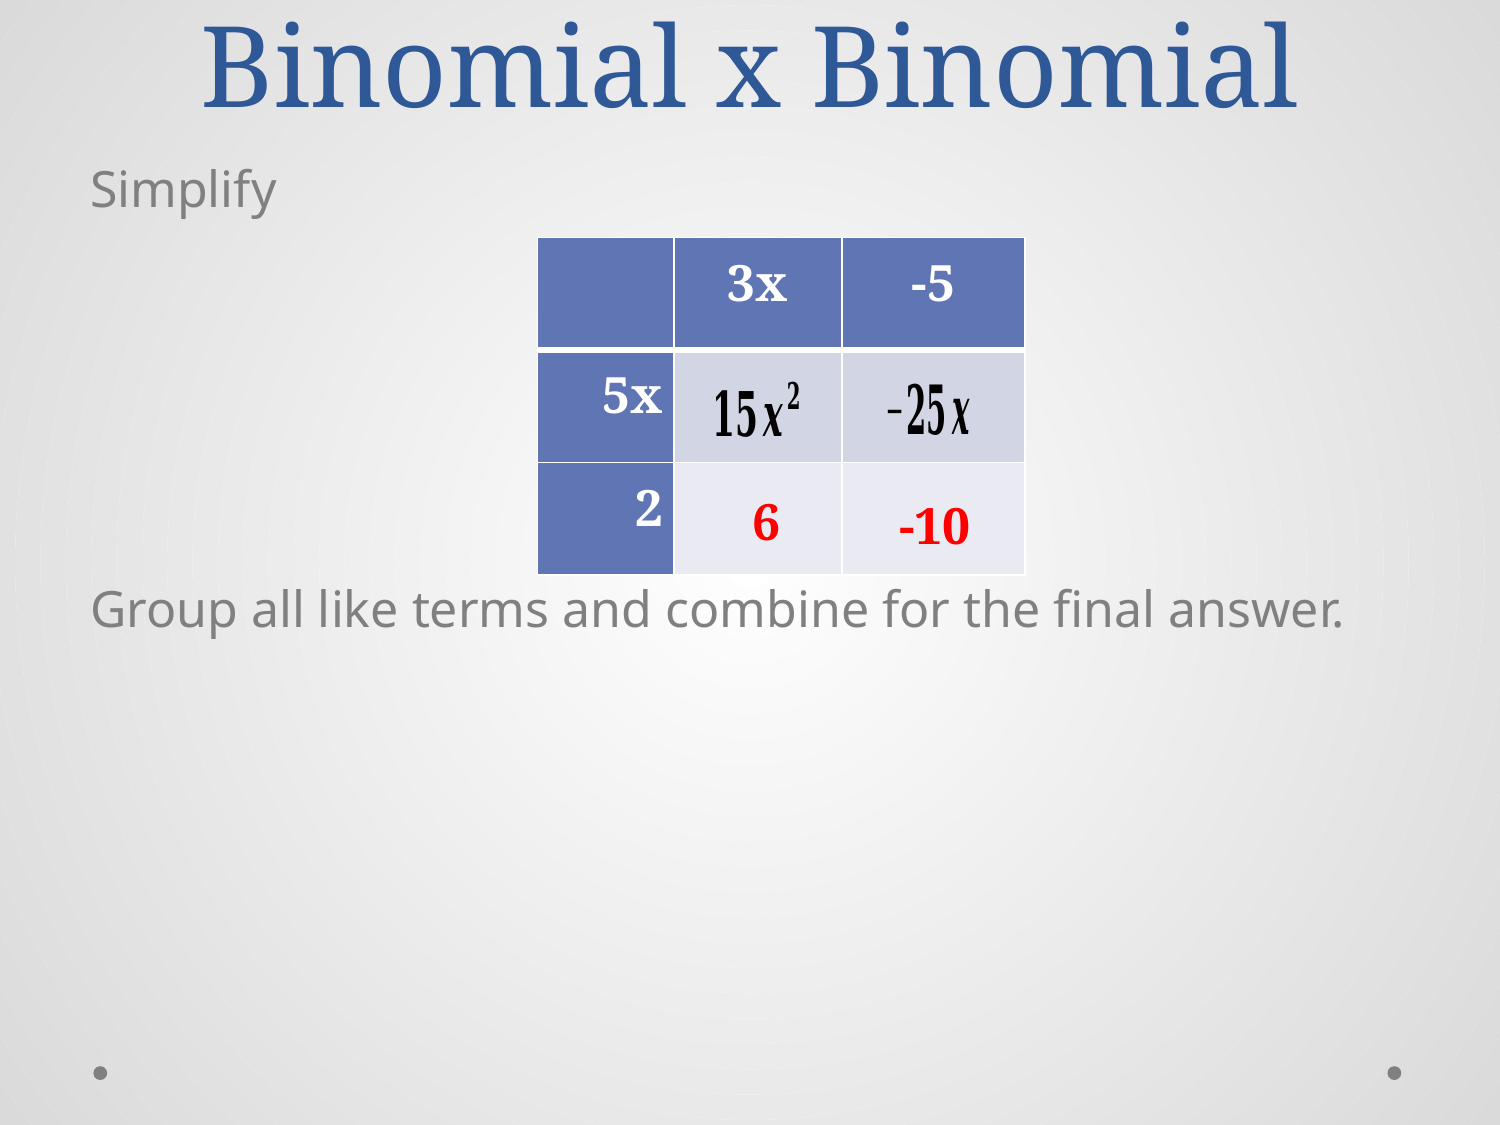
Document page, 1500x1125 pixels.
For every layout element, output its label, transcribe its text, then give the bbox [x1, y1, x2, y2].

table_header 3x [675, 238, 841, 347]
table_cell 5x [538, 353, 673, 462]
title Binomial x Binomial [75, 0, 1425, 138]
table_cell [675, 463, 841, 574]
text_box -10 [884, 487, 1013, 563]
table_header [538, 238, 673, 347]
table_cell 2 [538, 463, 673, 574]
table_header -5 [843, 238, 1024, 347]
table_cell [843, 463, 1024, 574]
table_cell [843, 353, 1024, 462]
table_cell [675, 353, 841, 462]
